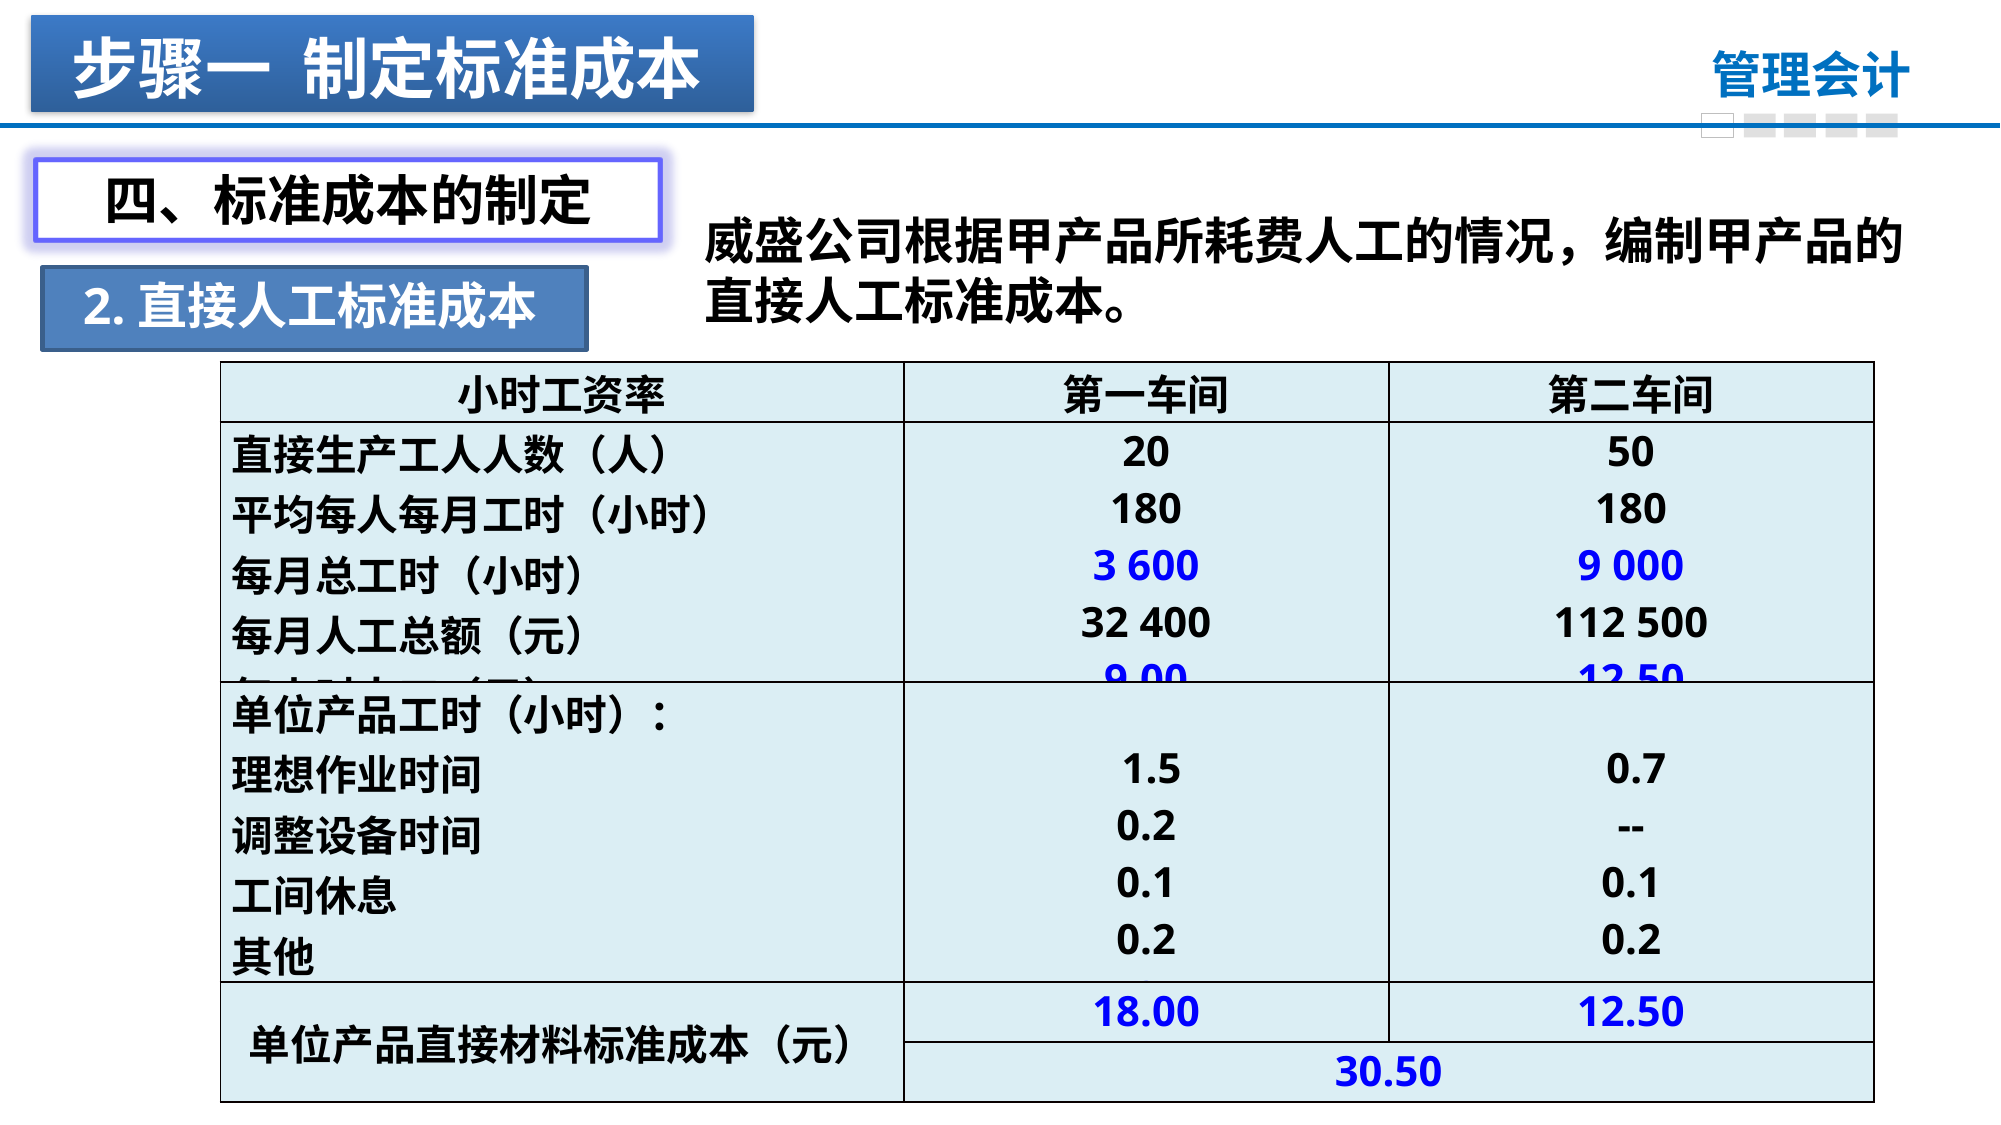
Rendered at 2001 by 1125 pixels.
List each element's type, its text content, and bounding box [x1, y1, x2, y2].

table_header 第一车间 [905, 363, 1388, 421]
text_box 威盛公司根据甲产品所耗费人工的情况，编制甲产品的直接人工标准成本。 [689, 201, 1942, 337]
table_cell 12.50 [1390, 983, 1873, 1041]
table_header 小时工资率 [221, 363, 903, 421]
table_cell 1.5 0.2 0.1 0.2 2 [905, 683, 1388, 981]
table_cell 30.50 [905, 1043, 1873, 1101]
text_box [42, 266, 587, 351]
table_cell 单位产品直接材料标准成本（元） [221, 983, 903, 1101]
table_cell 0.7 -- 0.1 0.2 1 [1390, 683, 1873, 981]
table_header 第二车间 [1390, 363, 1873, 421]
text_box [7, 132, 689, 268]
table_cell 50 180 9 000 112 500 12.50 [1390, 423, 1873, 681]
table_cell 18.00 [905, 983, 1388, 1041]
table_cell 20 180 3 600 32 400 9.00 [905, 423, 1388, 681]
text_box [31, 14, 754, 117]
table_cell 单位产品工时（小时）： 理想作业时间 调整设备时间 工间休息 其他 单位产品工时合计 [221, 683, 903, 981]
table_cell 直接生产工人人数（人） 平均每人每月工时（小时） 每月总工时（小时） 每月人工总额（元） 每小时人工（元） [221, 423, 903, 681]
